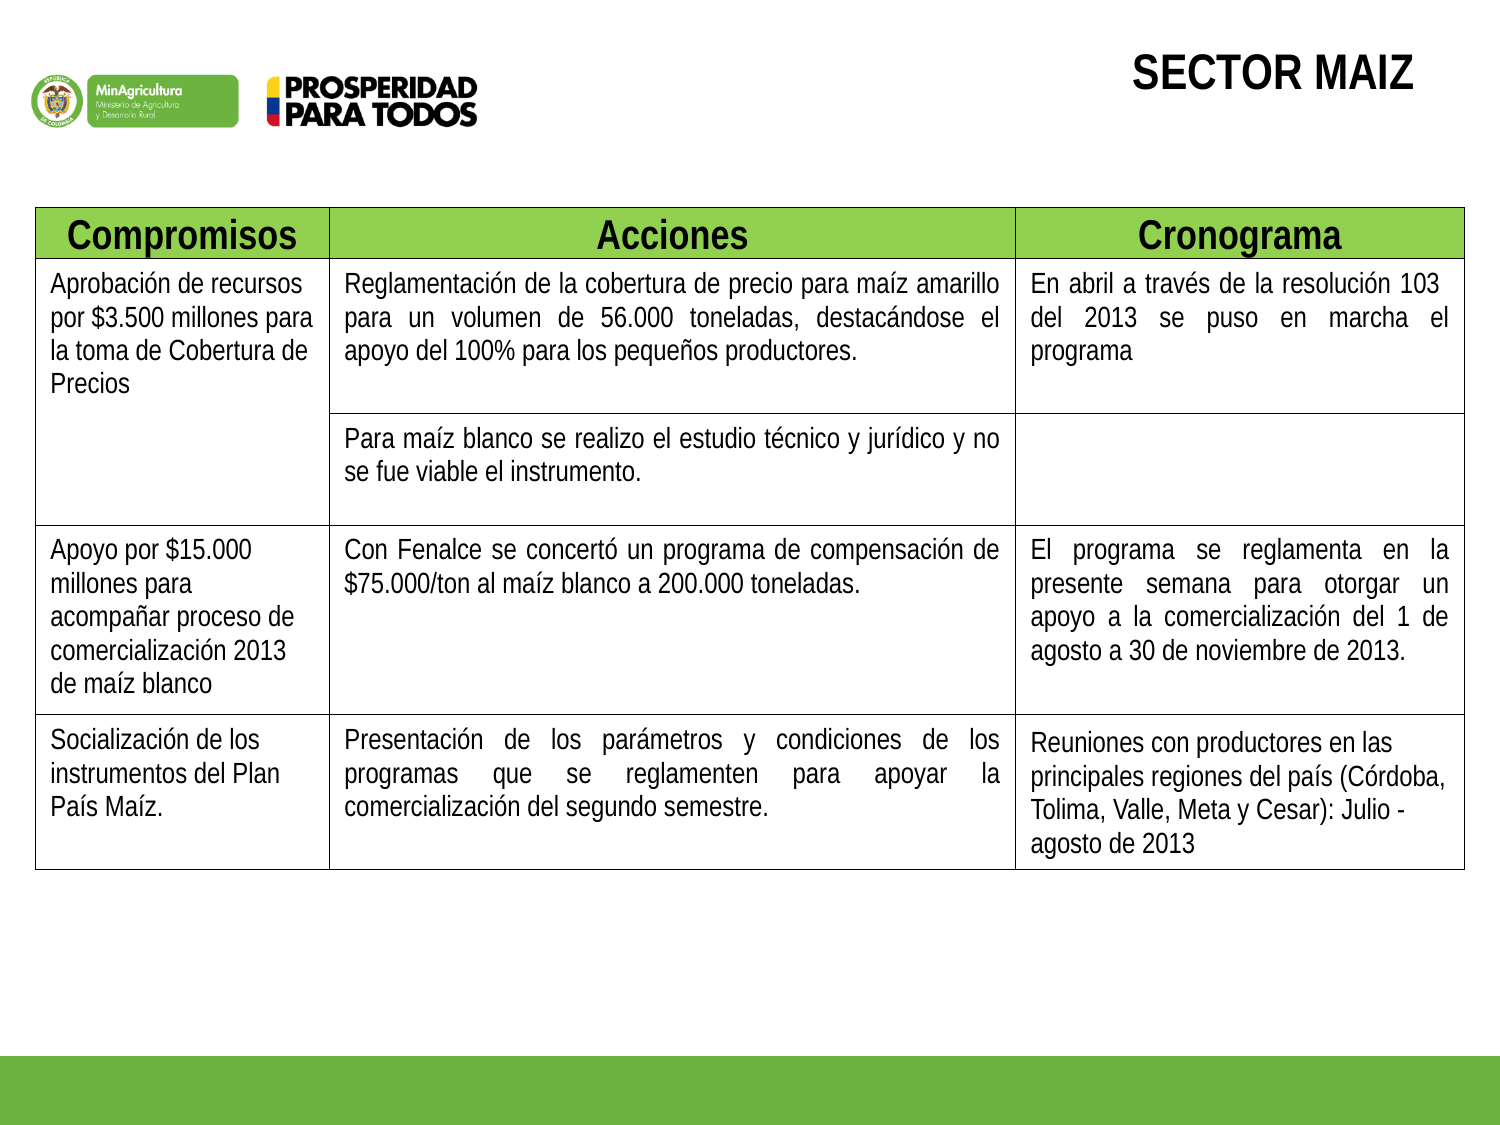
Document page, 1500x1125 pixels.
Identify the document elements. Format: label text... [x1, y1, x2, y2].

table_cell El programa se reglamenta en la presente semana para otorgar un apoyo a la comercialización del 1 de agosto a 30 de noviembre de 2013. [1016, 526, 1464, 714]
picture [254, 66, 485, 135]
table_header Acciones [330, 208, 1015, 258]
text_box SECTOR MAIZ [749, 31, 1430, 107]
table_cell Presentación de los parámetros y condiciones de los programas que se reglamenten para apoyar la comercialización del segundo semestre. [330, 715, 1015, 869]
table_cell Aprobación de recursos por $3.500 millones para la toma de Cobertura de Precios [36, 259, 329, 525]
table_cell Para maíz blanco se realizo el estudio técnico y jurídico y no se fue viable el instrumento. [330, 414, 1015, 525]
table_header Cronograma [1016, 208, 1464, 258]
table_header Compromisos [36, 208, 329, 258]
table_cell Con Fenalce se concertó un programa de compensación de $75.000/ton al maíz blanco a 200.000 toneladas. [330, 526, 1015, 714]
table_cell En abril a través de la resolución 103 del 2013 se puso en marcha el programa [1016, 259, 1464, 413]
picture [29, 69, 243, 132]
table_cell Reuniones con productores en las principales regiones del país (Córdoba, Tolima, Valle, Meta y Cesar): Julio - agosto de 2013 [1016, 715, 1464, 869]
table_cell [1016, 414, 1464, 525]
table_cell Apoyo por $15.000 millones para acompañar proceso de comercialización 2013 de maíz blanco [36, 526, 329, 714]
table_cell Reglamentación de la cobertura de precio para maíz amarillo para un volumen de 56.000 toneladas, destacándose el apoyo del 100% para los pequeños productores. [330, 259, 1015, 413]
text_box [0, 1056, 1500, 1125]
table_cell Socialización de los instrumentos del Plan País Maíz. [36, 715, 329, 869]
